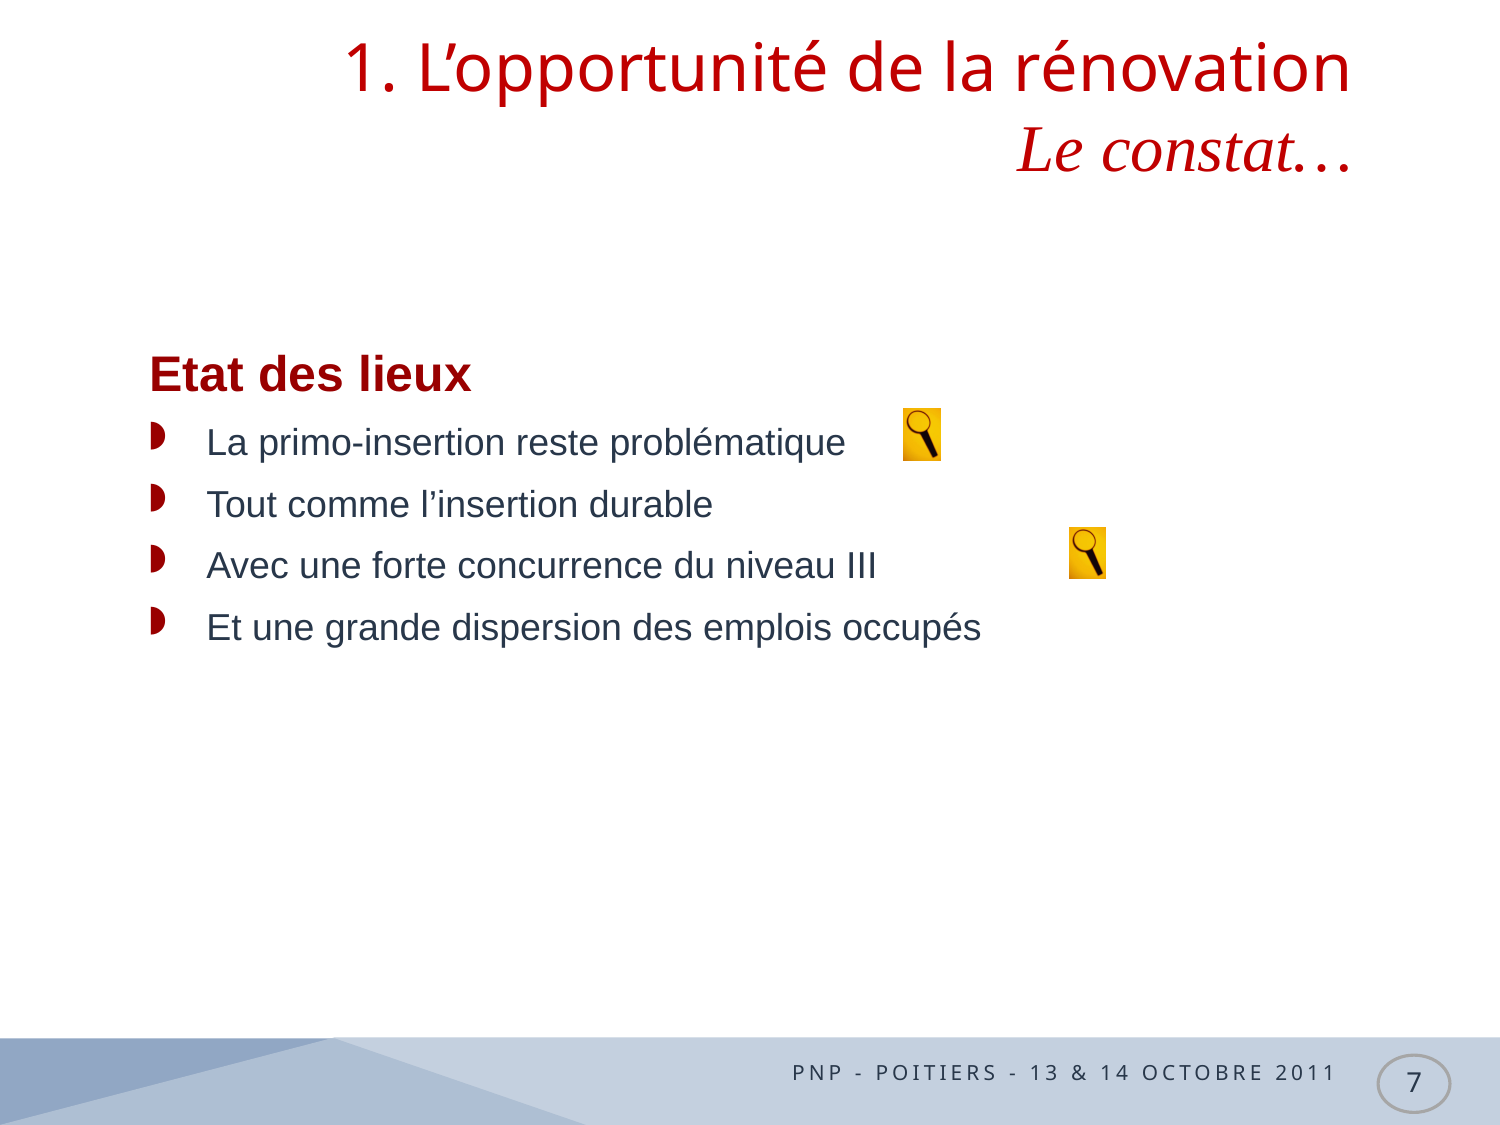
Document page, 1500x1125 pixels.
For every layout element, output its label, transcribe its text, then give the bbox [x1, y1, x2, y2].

picture [1068, 526, 1107, 580]
title 1. L’opportunité de la rénovation Le constat… [134, 59, 1369, 151]
list Etat des lieux La primo-insertion reste problématique Tout comme l’insertion durable Avec une forte concurrence du niveau III Et une grande dispersion des emplois occupés [134, 180, 1369, 976]
picture [903, 408, 941, 461]
text_box 7 [1378, 1055, 1450, 1113]
text_box PNP - Poitiers - 13 & 14 octobre 2011 [575, 1050, 1350, 1096]
